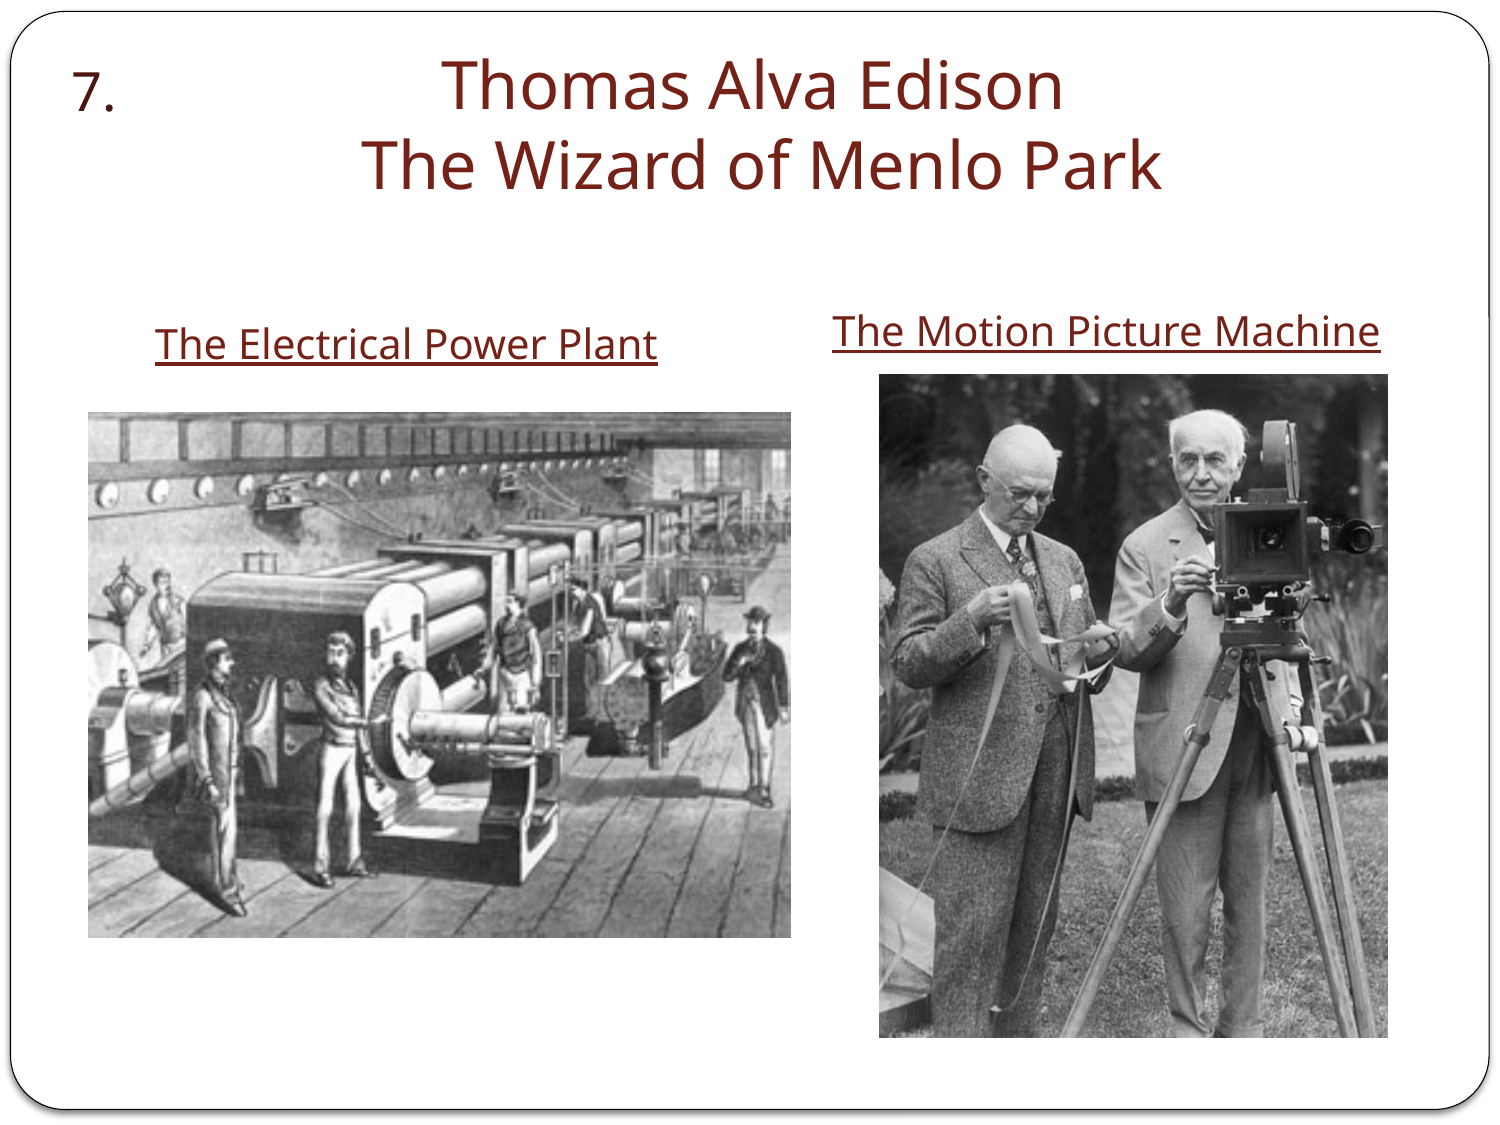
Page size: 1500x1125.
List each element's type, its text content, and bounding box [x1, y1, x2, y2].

list The Motion Picture Machine [786, 274, 1426, 364]
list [88, 412, 791, 938]
title Thomas Alva Edison The Wizard of Menlo Park [125, 50, 1400, 218]
list The Electrical Power Plant [74, 286, 738, 376]
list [878, 374, 1388, 1039]
text_box 7. [37, 49, 150, 138]
